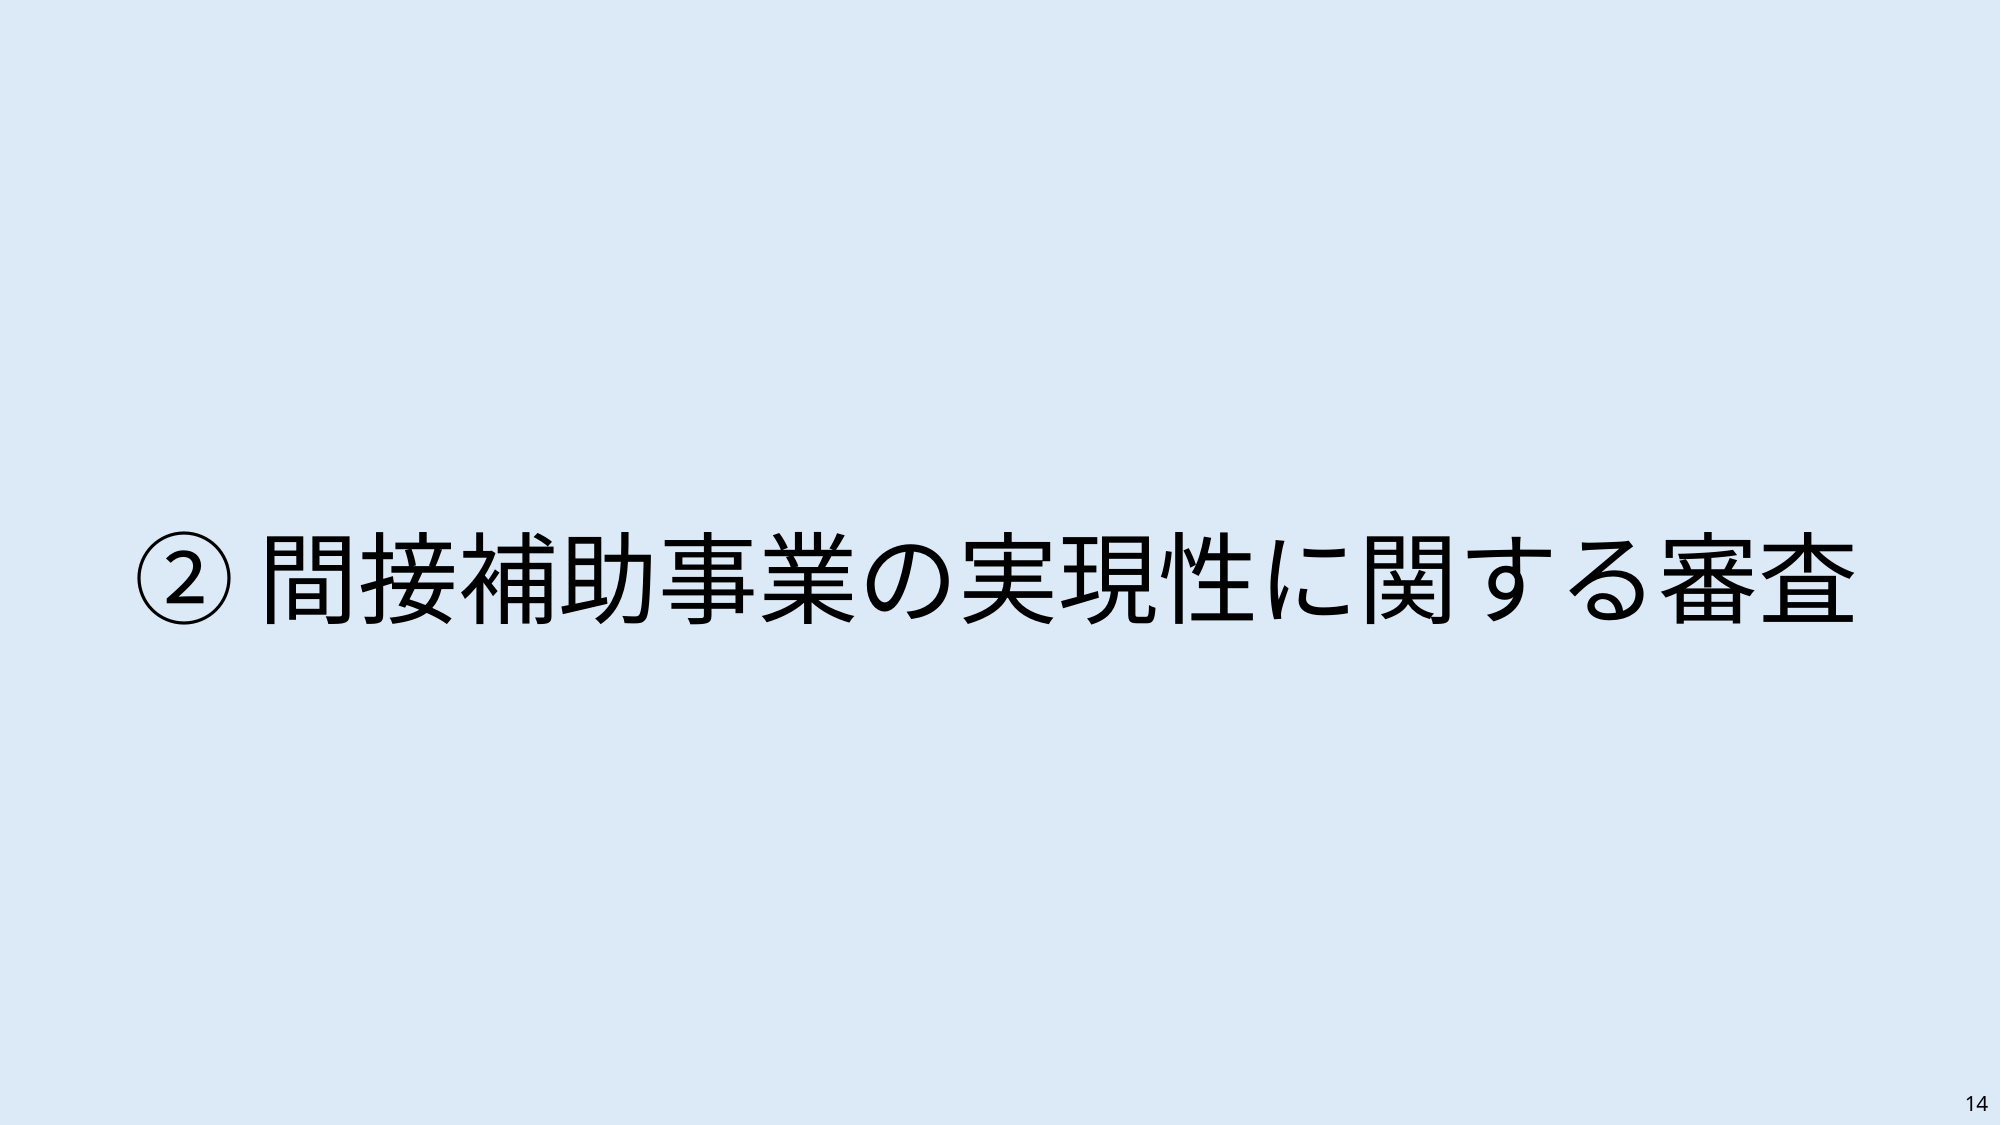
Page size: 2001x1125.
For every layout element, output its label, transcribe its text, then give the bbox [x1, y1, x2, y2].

text_box ②間接補助事業の実現性に関する審査 [39, 298, 1954, 827]
